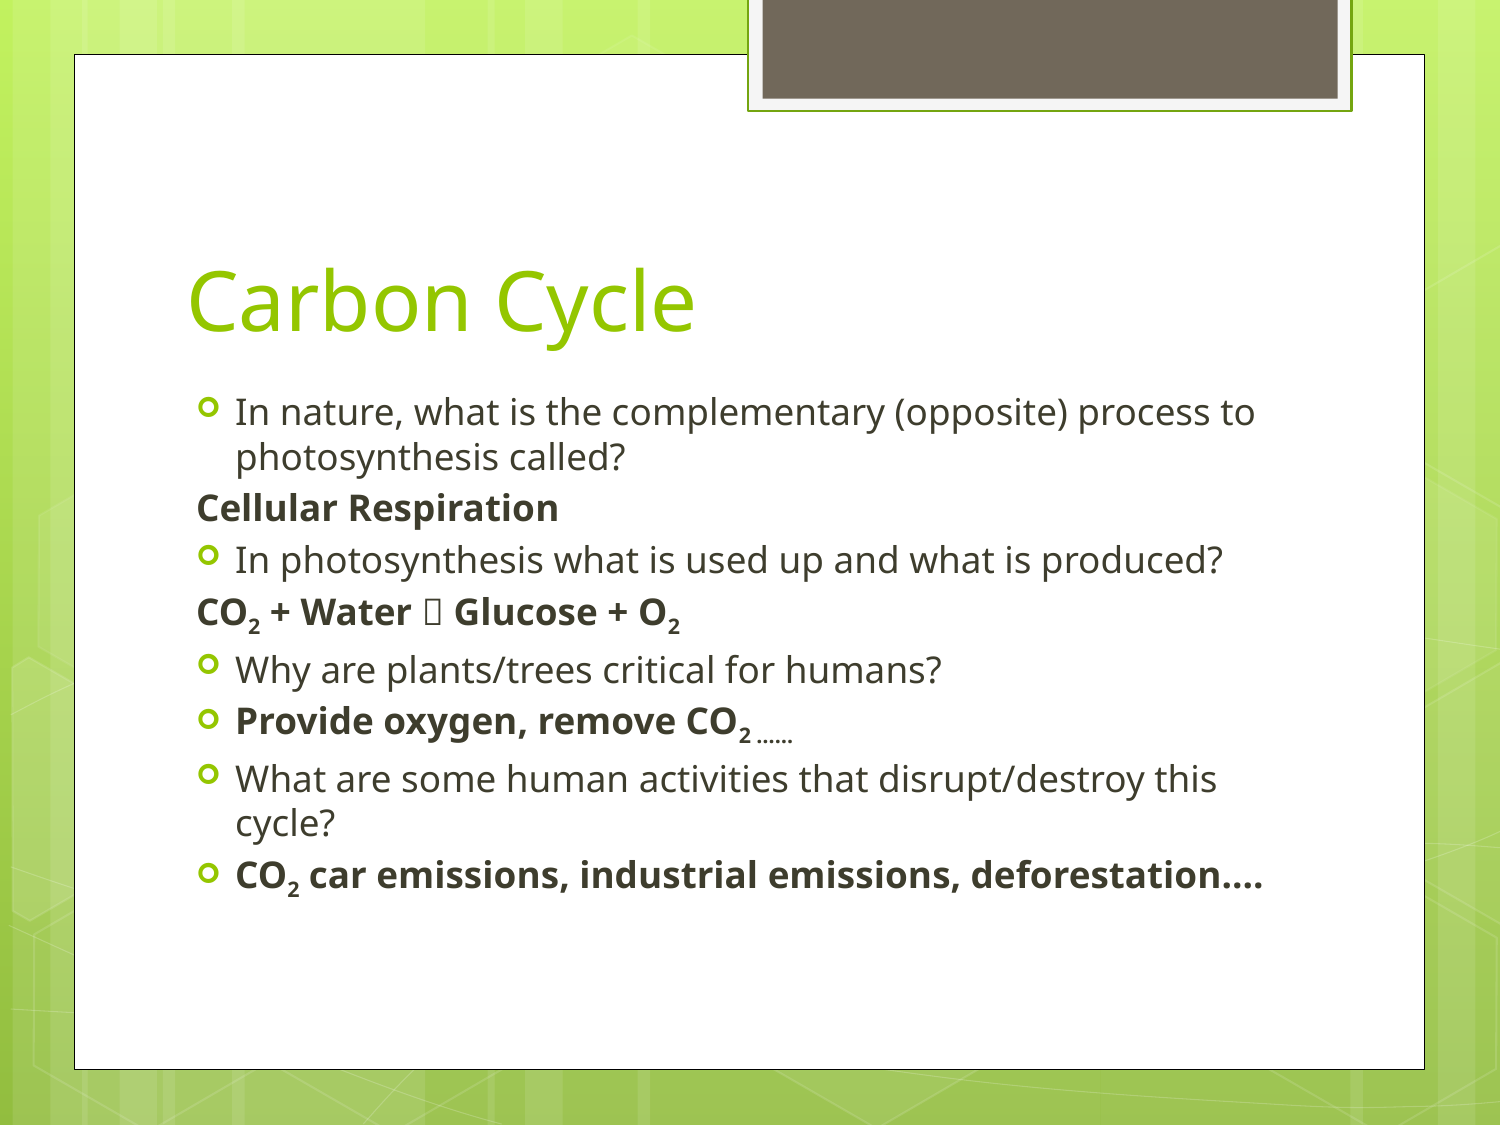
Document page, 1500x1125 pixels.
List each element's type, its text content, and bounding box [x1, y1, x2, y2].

title Carbon Cycle [171, 168, 1324, 357]
list In nature, what is the complementary (opposite) process to photosynthesis called? Cellular Respiration In photosynthesis what is used up and what is produced? CO2 + Water  Glucose + O2 Why are plants/trees critical for humans? Provide oxygen, remove CO2 …… What are some human activities that disrupt/destroy this cycle? CO2 car emissions, industrial emissions, deforestation…. [171, 381, 1283, 957]
